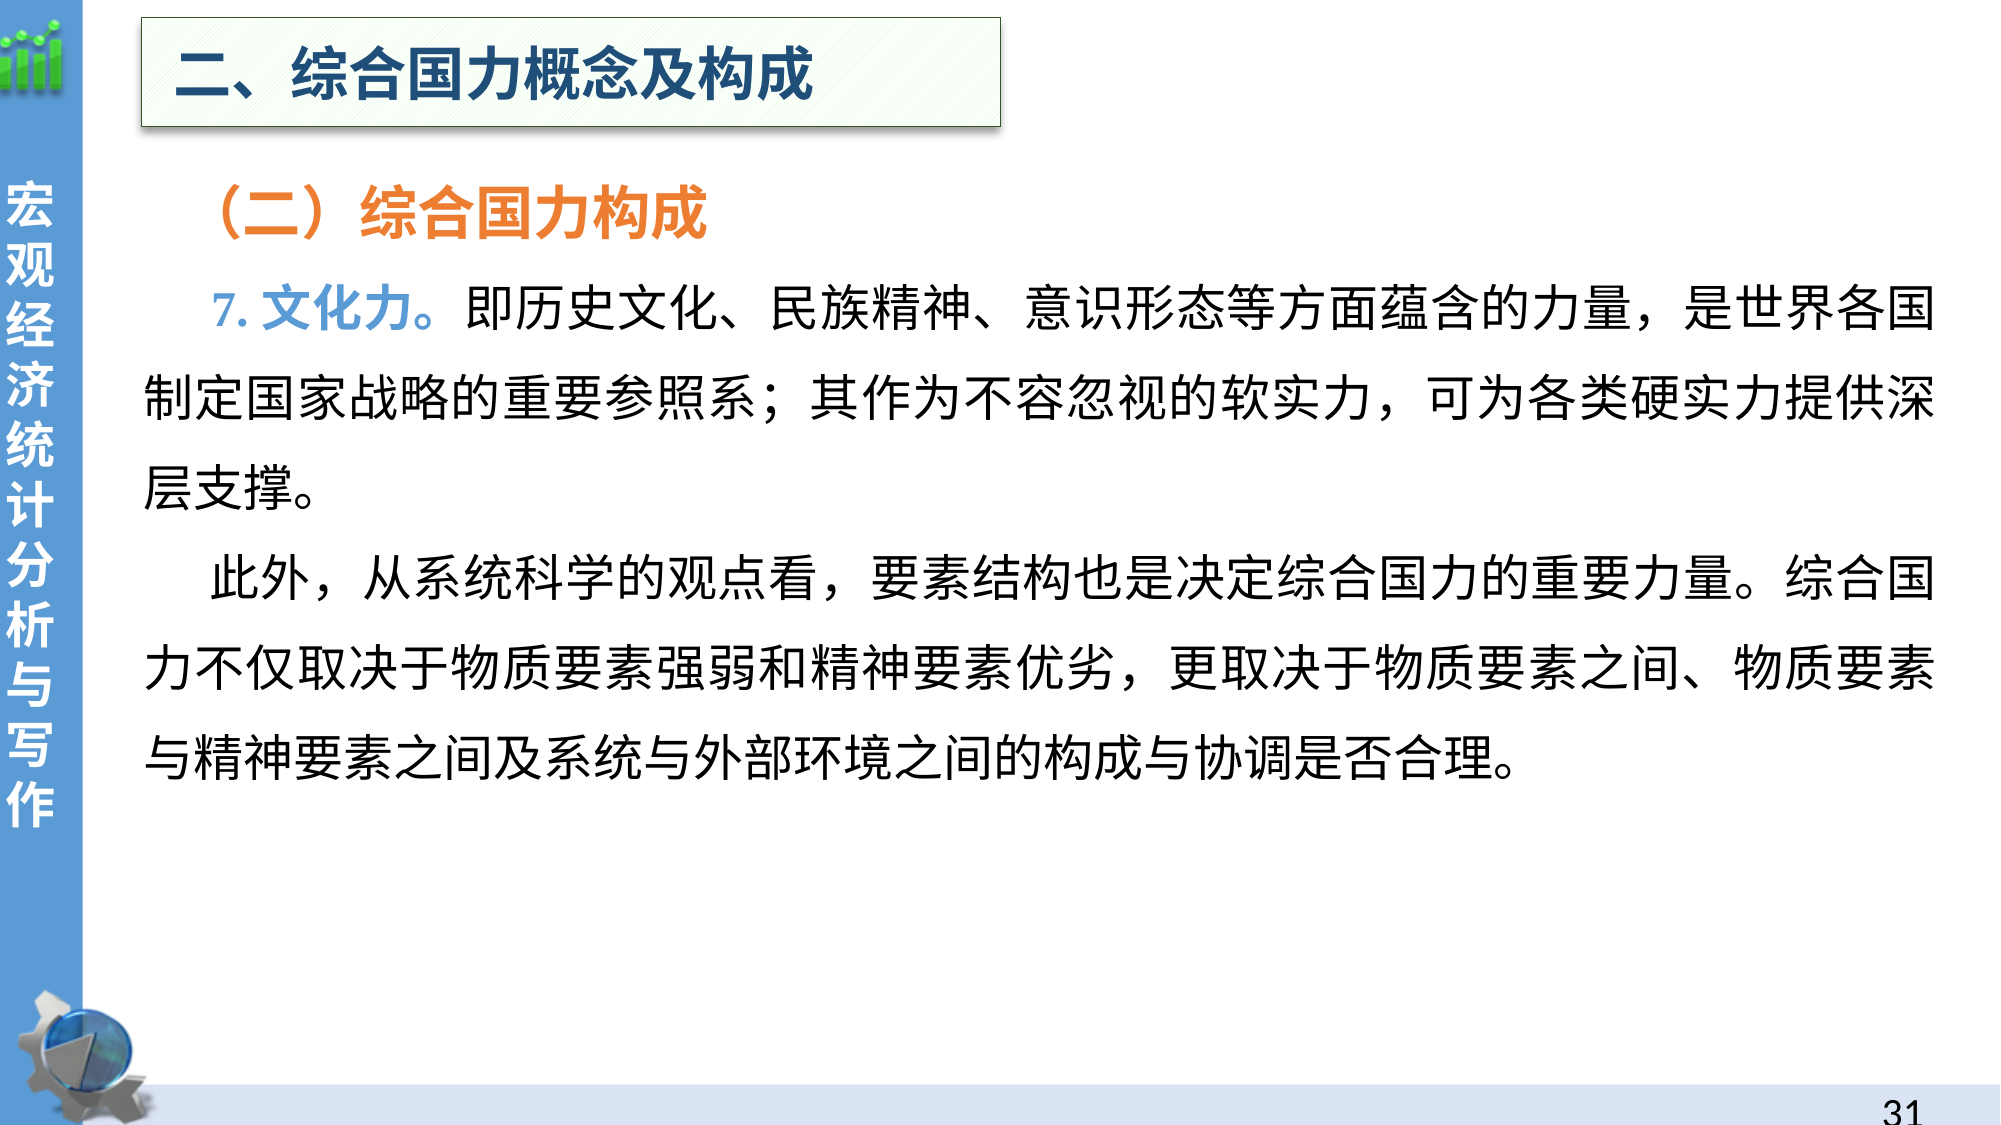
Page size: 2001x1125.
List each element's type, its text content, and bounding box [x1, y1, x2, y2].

text_box （二）综合国力构成 7.文化力。即历史文化、民族精神、意识形态等方面蕴含的力量，是世界各国制定国家战略的重要参照系；其作为不容忽视的软实力，可为各类硬实力提供深层支撑。 此外，从系统科学的观点看，要素结构也是决定综合国力的重要力量。综合国力不仅取决于物质要素强弱和精神要素优劣，更取决于物质要素之间、物质要素与精神要素之间及系统与外部环境之间的构成与协调是否合理。 [128, 133, 1952, 1050]
text_box [203, 730, 1867, 1025]
text_box [179, 238, 1843, 1025]
picture [0, 0, 2001, 1125]
text_box 30 [1786, 1085, 1940, 1125]
text_box 二、综合国力概念及构成 [141, 17, 1000, 127]
